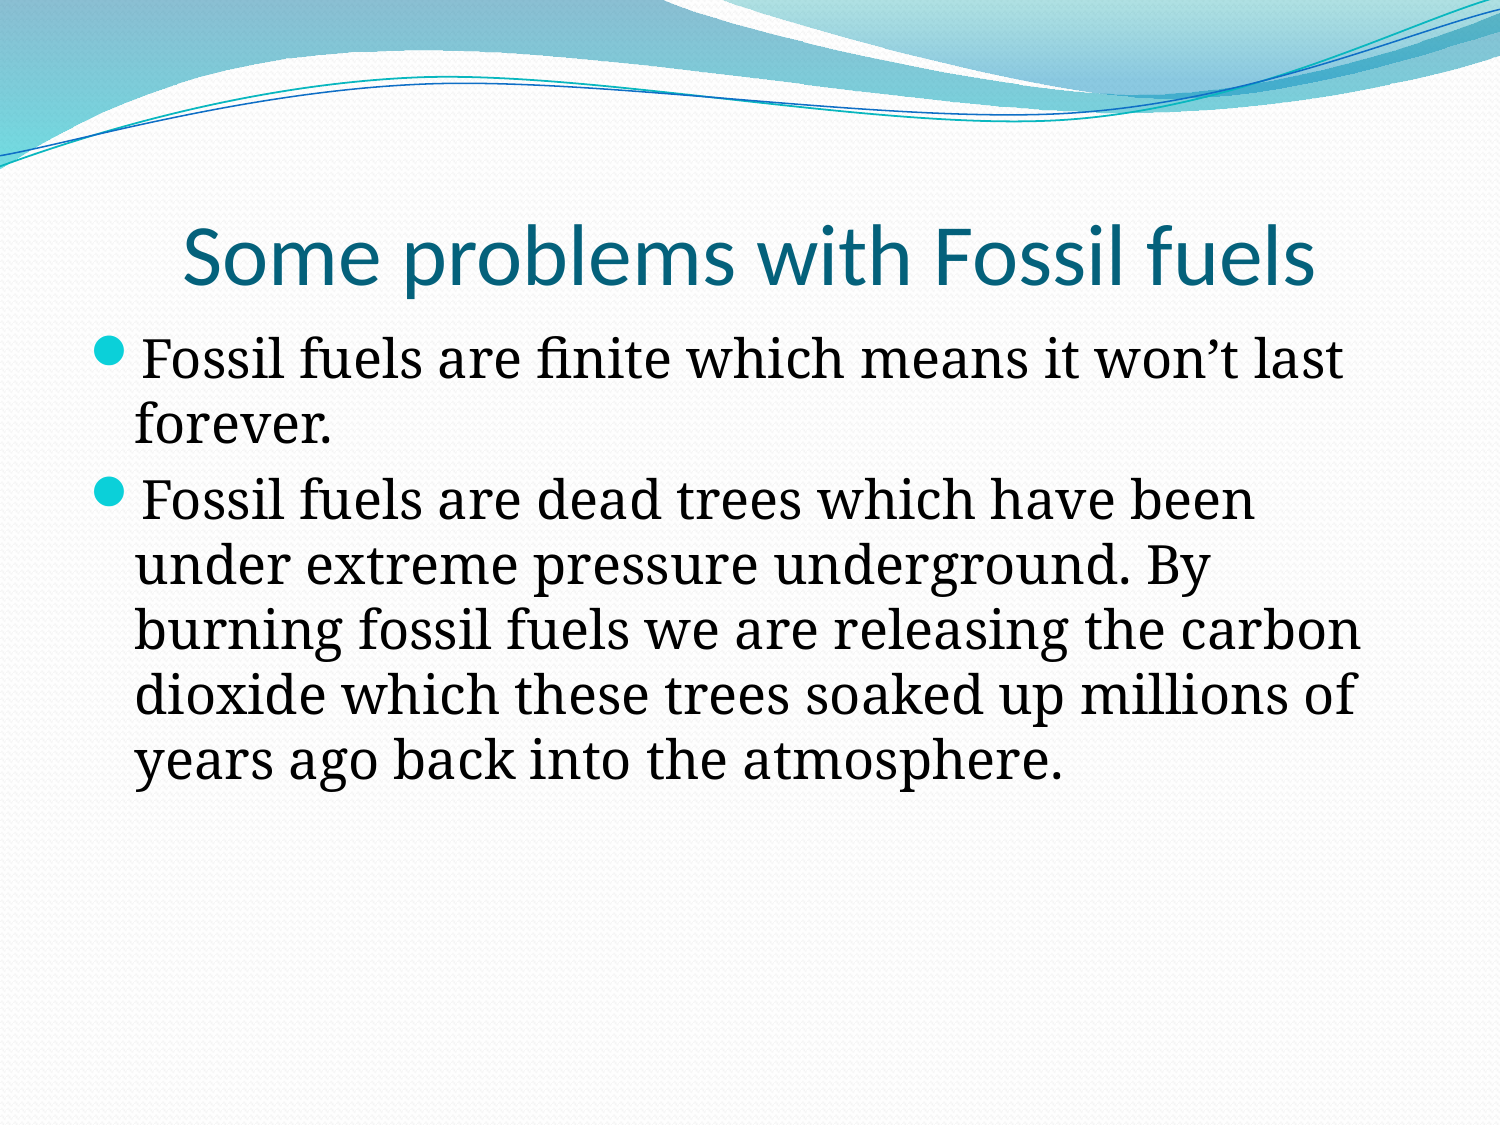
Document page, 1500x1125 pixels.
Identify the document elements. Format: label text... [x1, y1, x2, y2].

list Fossil fuels are finite which means it won’t last forever. Fossil fuels are dead trees which have been under extreme pressure underground. By burning fossil fuels we are releasing the carbon dioxide which these trees soaked up millions of years ago back into the atmosphere. [75, 317, 1425, 1038]
title Some problems with Fossil fuels [75, 115, 1425, 303]
